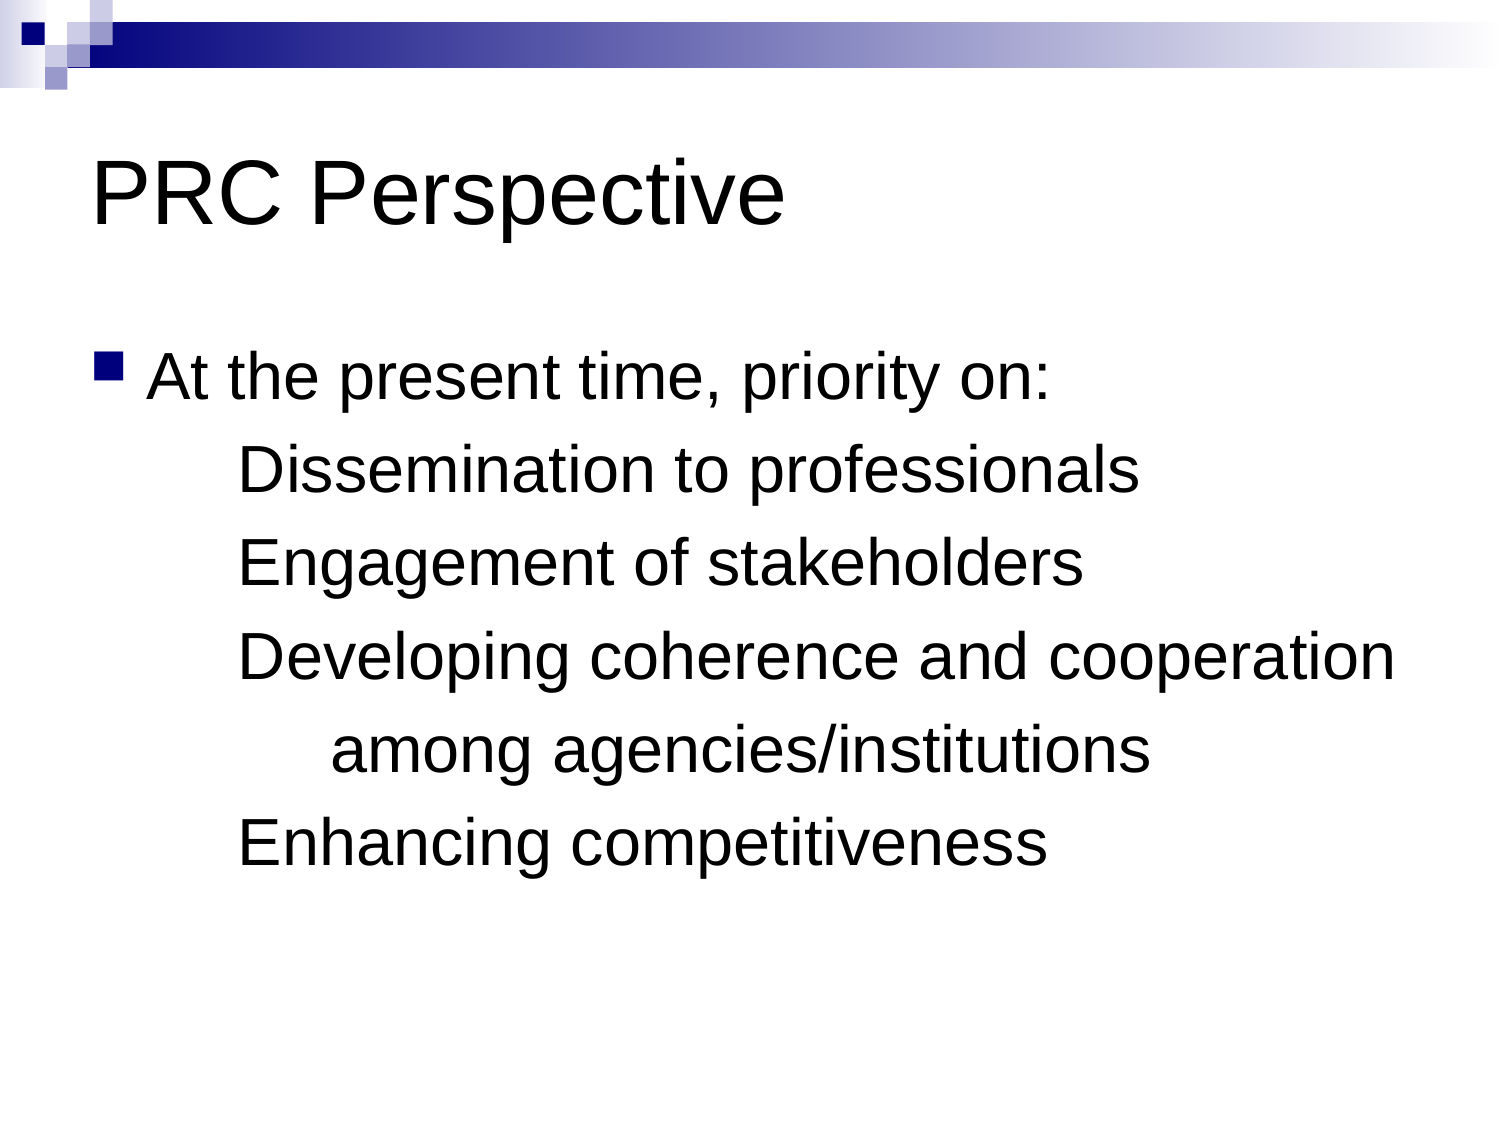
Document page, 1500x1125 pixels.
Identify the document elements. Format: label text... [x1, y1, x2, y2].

title PRC Perspective [74, 74, 1426, 301]
list At the present time, priority on: Dissemination to professionals Engagement of stakeholders Developing coherence and cooperation among agencies/institutions Enhancing competitiveness [74, 324, 1426, 963]
